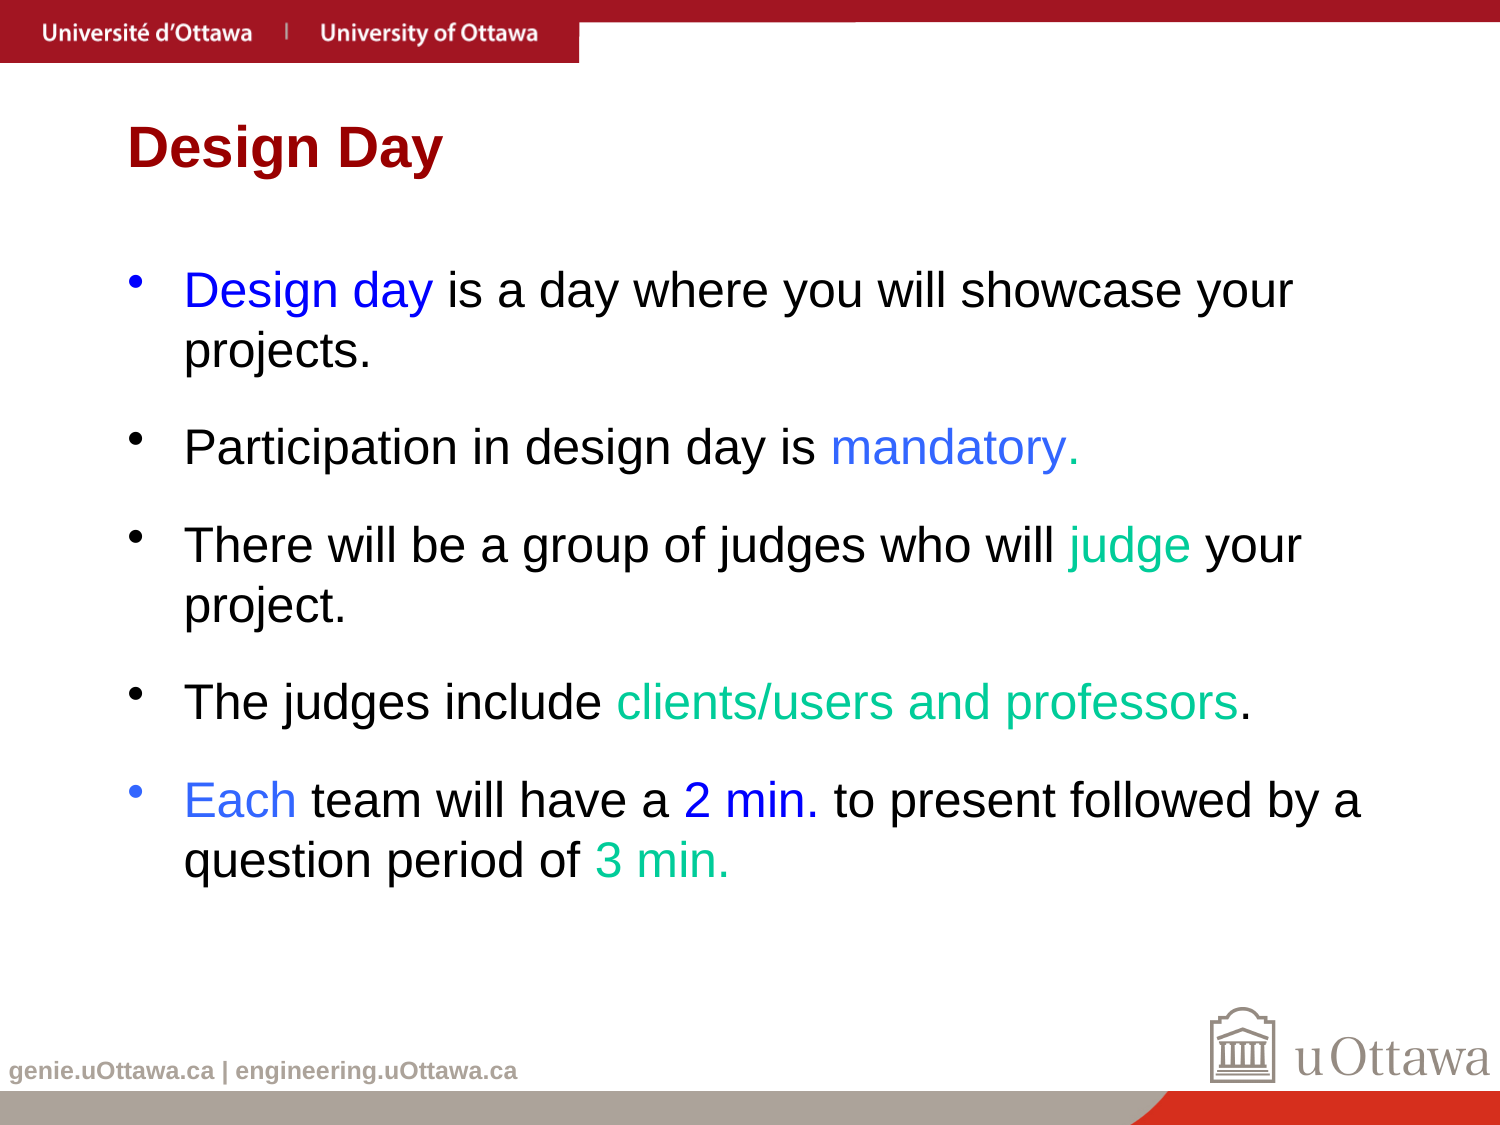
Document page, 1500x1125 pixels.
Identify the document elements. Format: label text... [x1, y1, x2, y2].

picture [0, 1091, 1500, 1125]
picture [1210, 1007, 1490, 1083]
picture [0, 0, 1500, 63]
title Design Day [112, 101, 1188, 213]
list Design day is a day where you will showcase your projects. Participation in design day is mandatory. There will be a group of judges who will judge your project. The judges include clients/users and professors. Each team will have a 2 min. to present followed by a question period of 3 min. [112, 249, 1388, 888]
